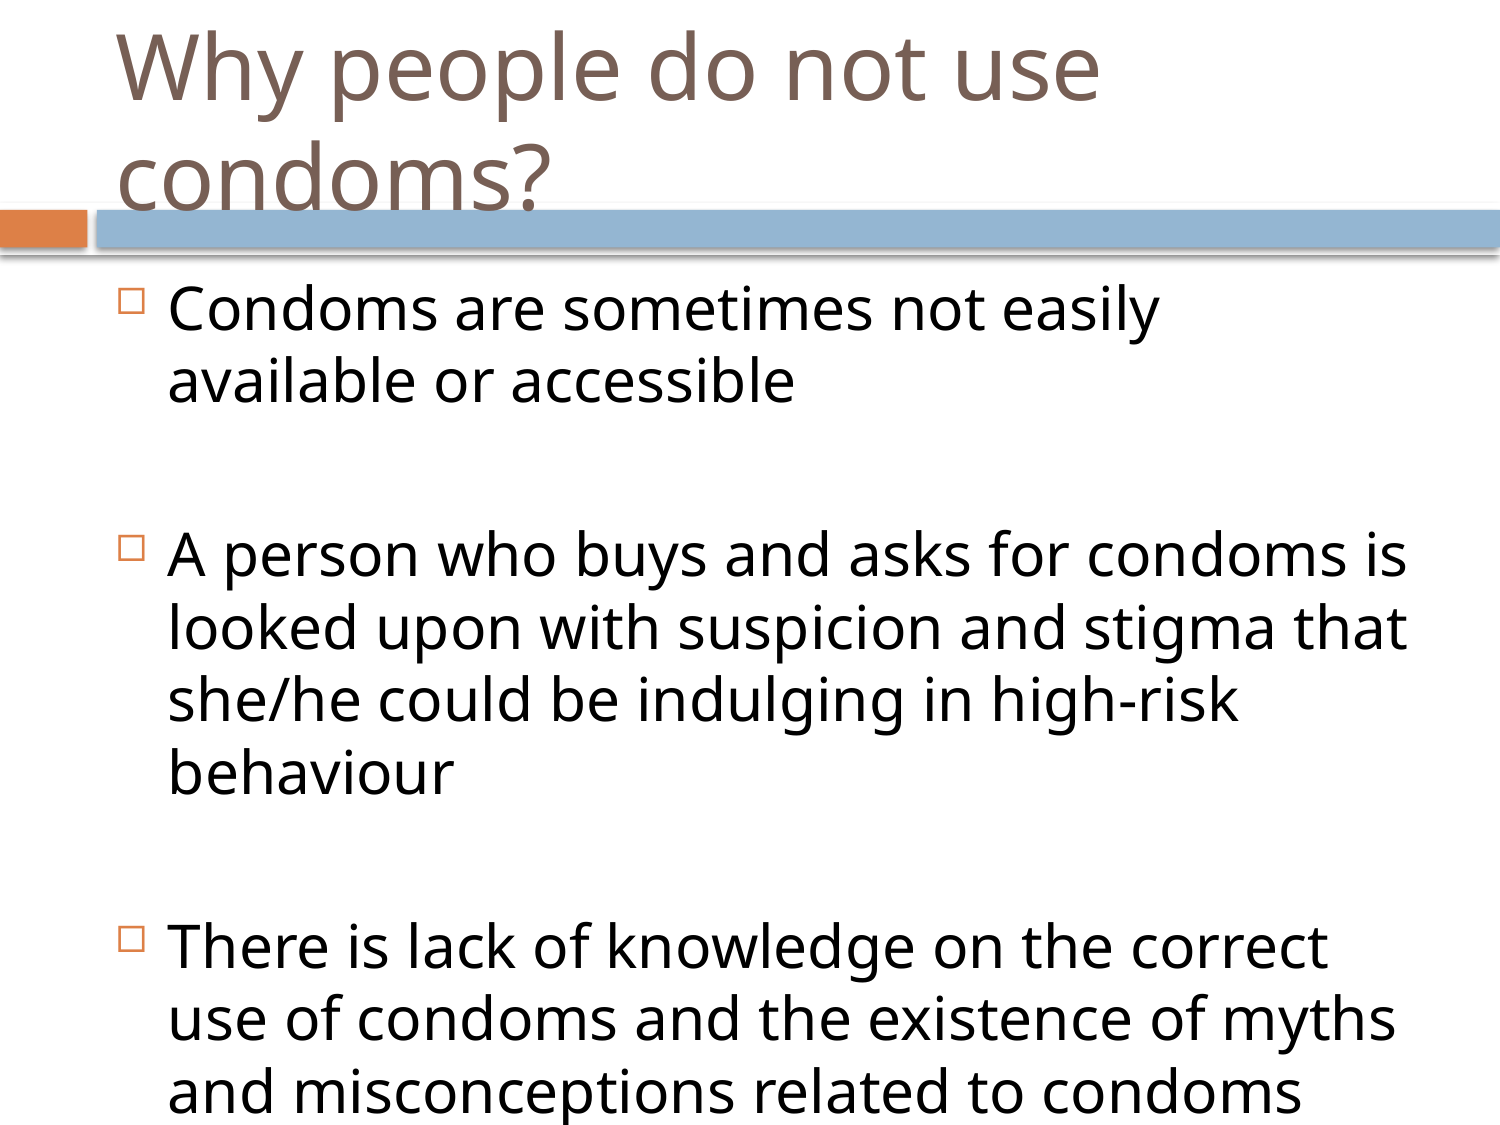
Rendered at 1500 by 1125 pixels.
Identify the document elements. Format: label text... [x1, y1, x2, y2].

list Condoms are sometimes not easily available or accessible A person who buys and asks for condoms is looked upon with suspicion and stigma that she/he could be indulging in high-risk behaviour There is lack of knowledge on the correct use of condoms and the existence of myths and misconceptions related to condoms [100, 262, 1439, 1076]
title Why people do not use condoms? [100, 37, 1439, 201]
